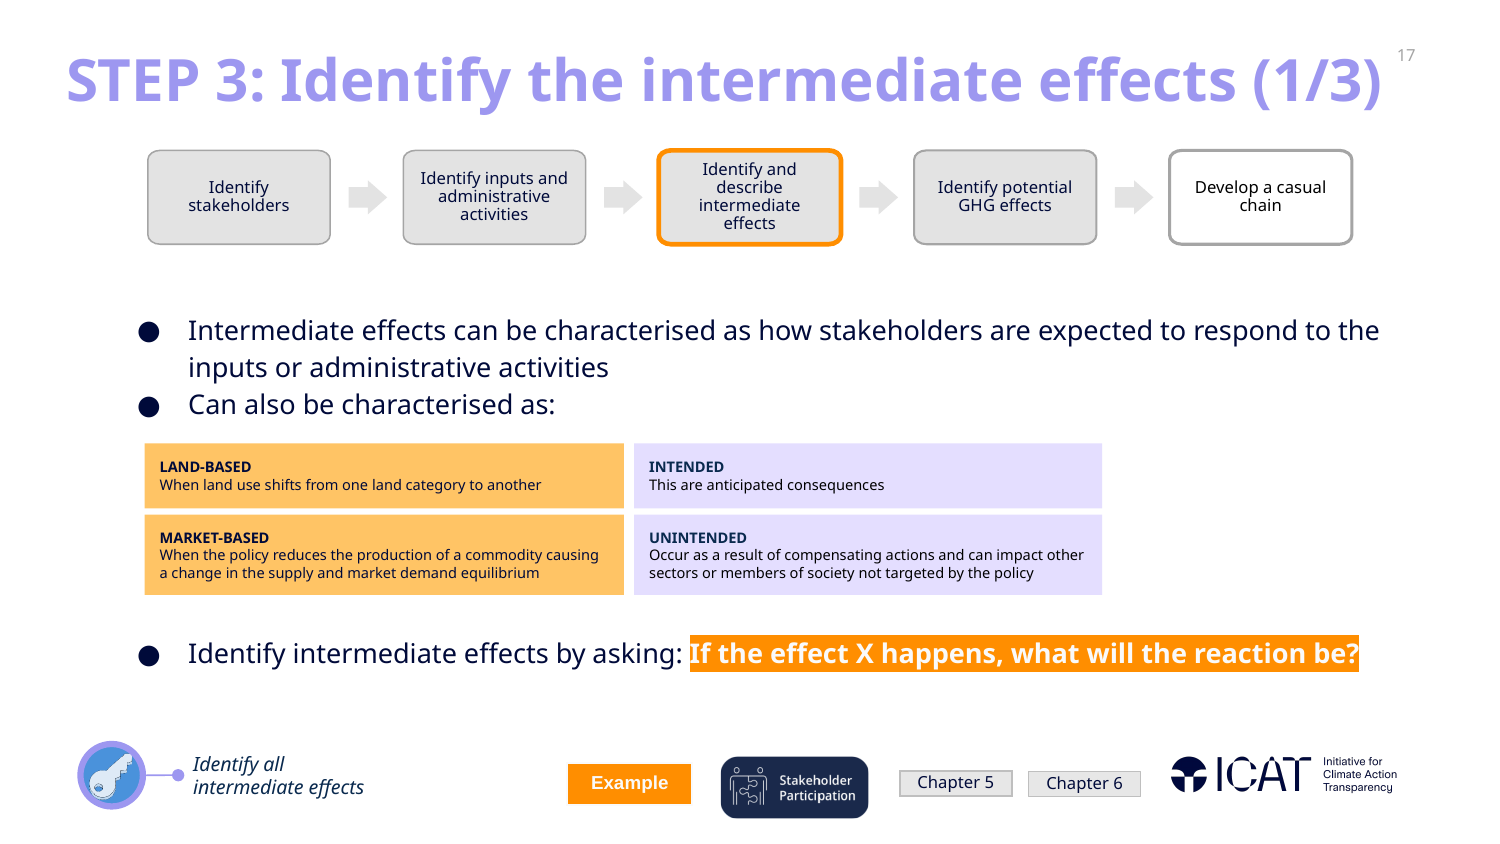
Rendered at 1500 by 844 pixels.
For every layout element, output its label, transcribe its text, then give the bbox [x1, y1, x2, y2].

text_box [348, 180, 388, 215]
text_box [859, 180, 899, 215]
text_box MARKET-BASED When the policy reduces the production of a commodity causing a change in the supply and market demand equilibrium [144, 514, 624, 595]
text_box INTENDED This are anticipated consequences [634, 443, 1103, 509]
table_cell [172, 772, 182, 782]
text_box Intermediate effects can be characterised as how stakeholders are expected to respond to the inputs or administrative activities Can also be characterised as: Identify intermediate effects by asking: If the effect X happens, what will the reaction be? [98, 293, 1411, 685]
picture [1171, 724, 1430, 824]
text_box [1028, 770, 1141, 796]
picture [720, 756, 869, 819]
text_box Identify and describe intermediate effects [658, 150, 841, 245]
text_box [1114, 180, 1154, 215]
picture [80, 743, 144, 807]
text_box UNINTENDED Occur as a result of compensating actions and can impact other sectors or members of society not targeted by the policy [634, 514, 1103, 595]
text_box Identify potential GHG effects [914, 150, 1097, 245]
title STEP 3: Identify the intermediate effects (1/3) [51, 35, 1449, 130]
text_box LAND-BASED When land use shifts from one land category to another [144, 443, 624, 509]
text_box Identify inputs and administrative activities [403, 150, 586, 245]
list Chapter 5 [900, 770, 1012, 796]
text_box Develop a casual chain [1169, 150, 1352, 245]
text_box [604, 180, 643, 215]
text_box [896, 771, 1009, 797]
text_box [1009, 771, 1015, 797]
text_box Identify stakeholders [147, 150, 331, 245]
text_box Example [567, 762, 693, 805]
text_box Identify all intermediate effects [178, 744, 404, 807]
